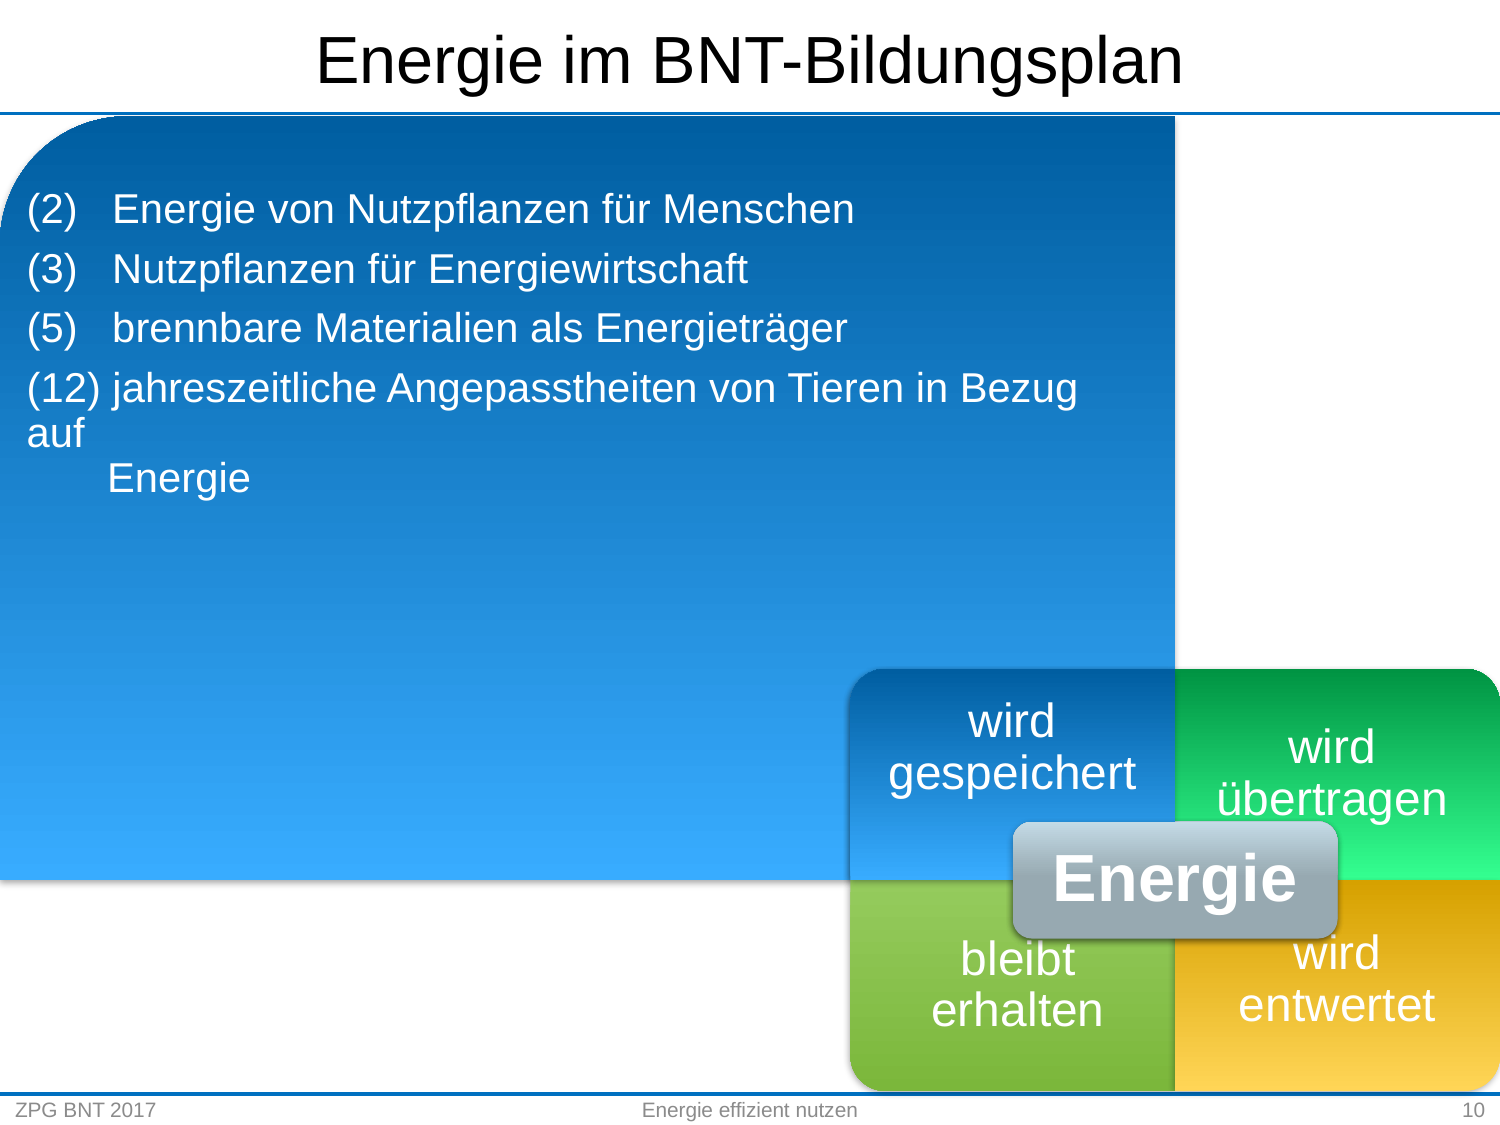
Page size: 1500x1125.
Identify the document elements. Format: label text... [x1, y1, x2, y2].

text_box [0, 116, 1176, 881]
slide_number ZPG BNT 2017 [0, 1094, 408, 1125]
slide_number 10 [1104, 1100, 1500, 1125]
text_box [850, 668, 1500, 1092]
title Energie im BNT-Bildungsplan [0, 0, 1500, 114]
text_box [850, 668, 1338, 939]
footer Energie effizient nutzen [512, 1094, 988, 1125]
